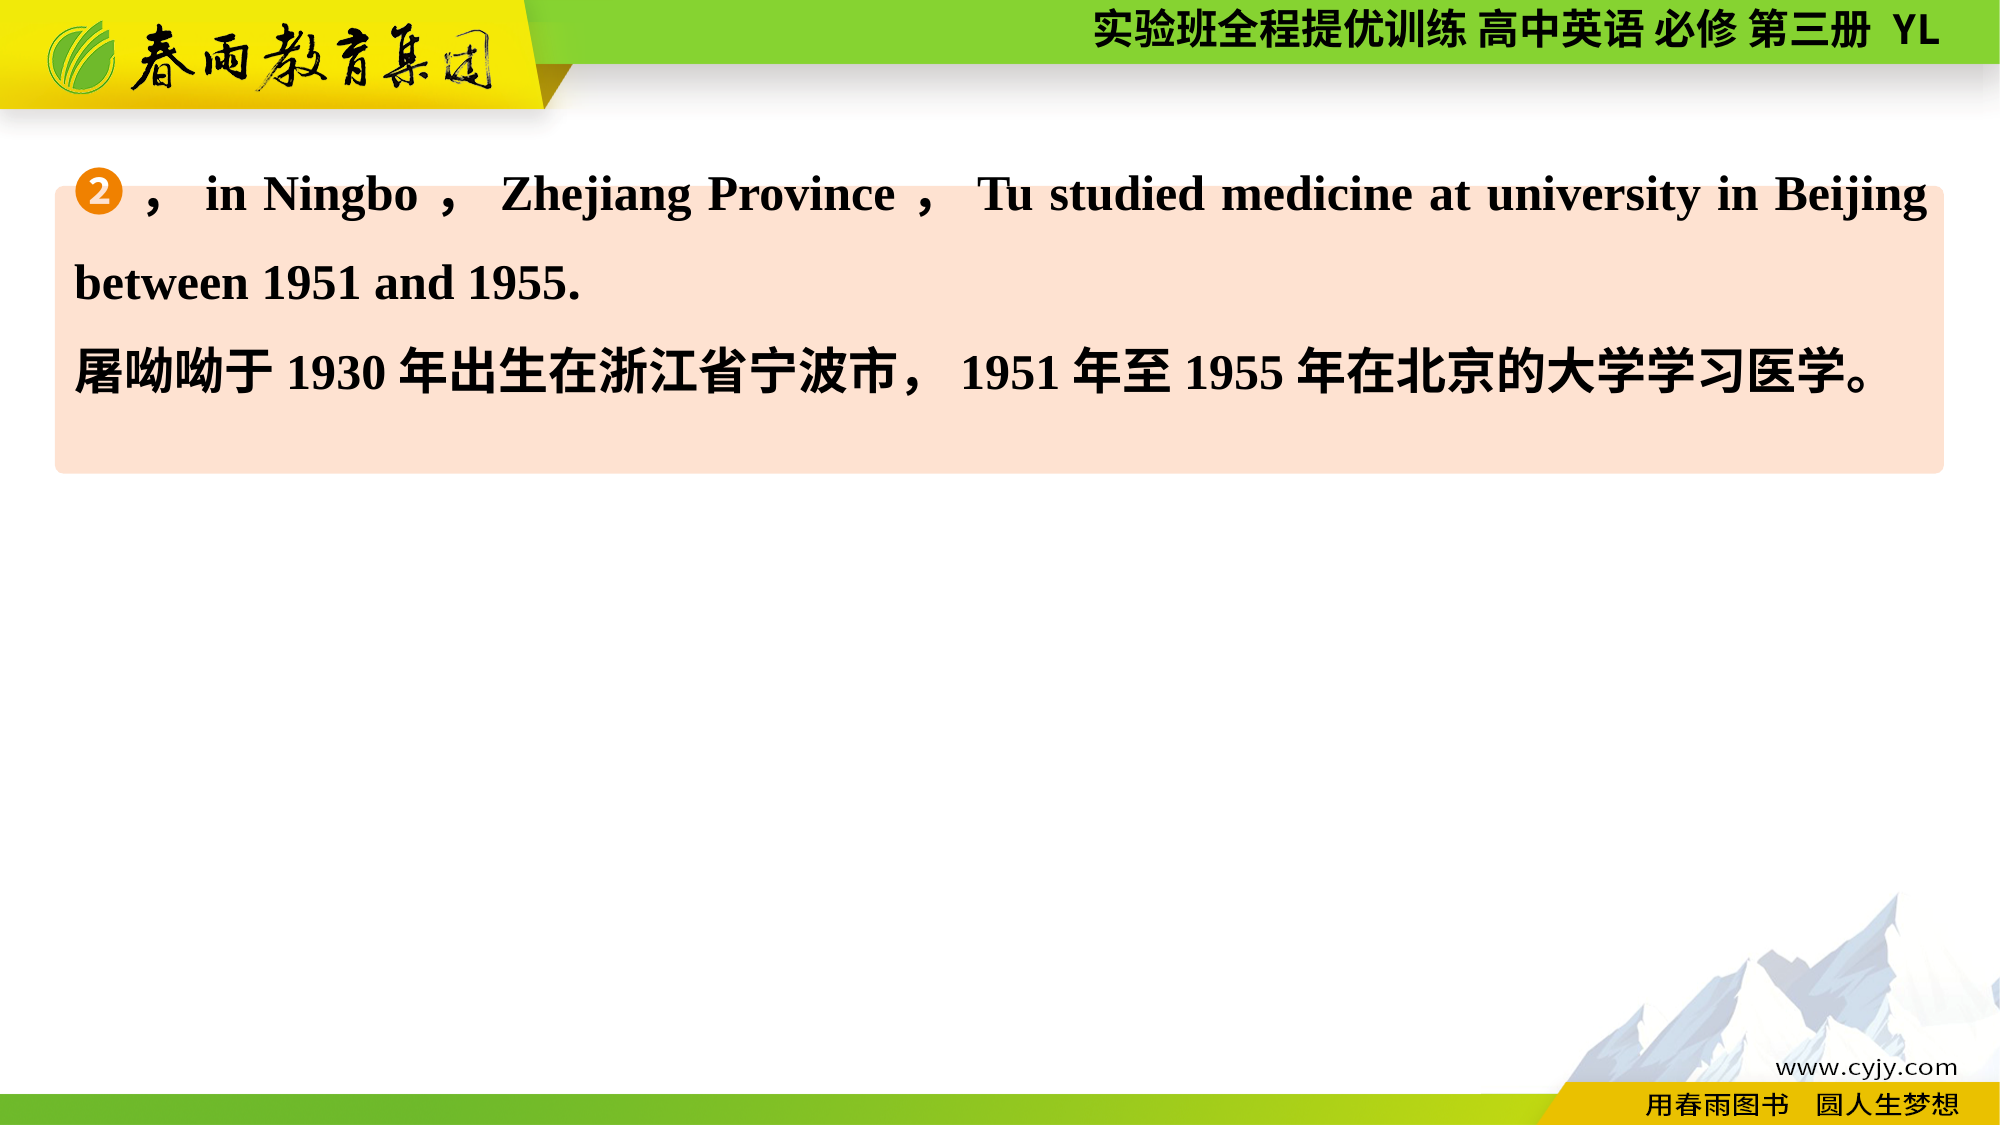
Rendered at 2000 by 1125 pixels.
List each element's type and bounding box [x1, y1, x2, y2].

picture [0, 0, 2000, 1125]
text_box [54, 185, 1944, 474]
